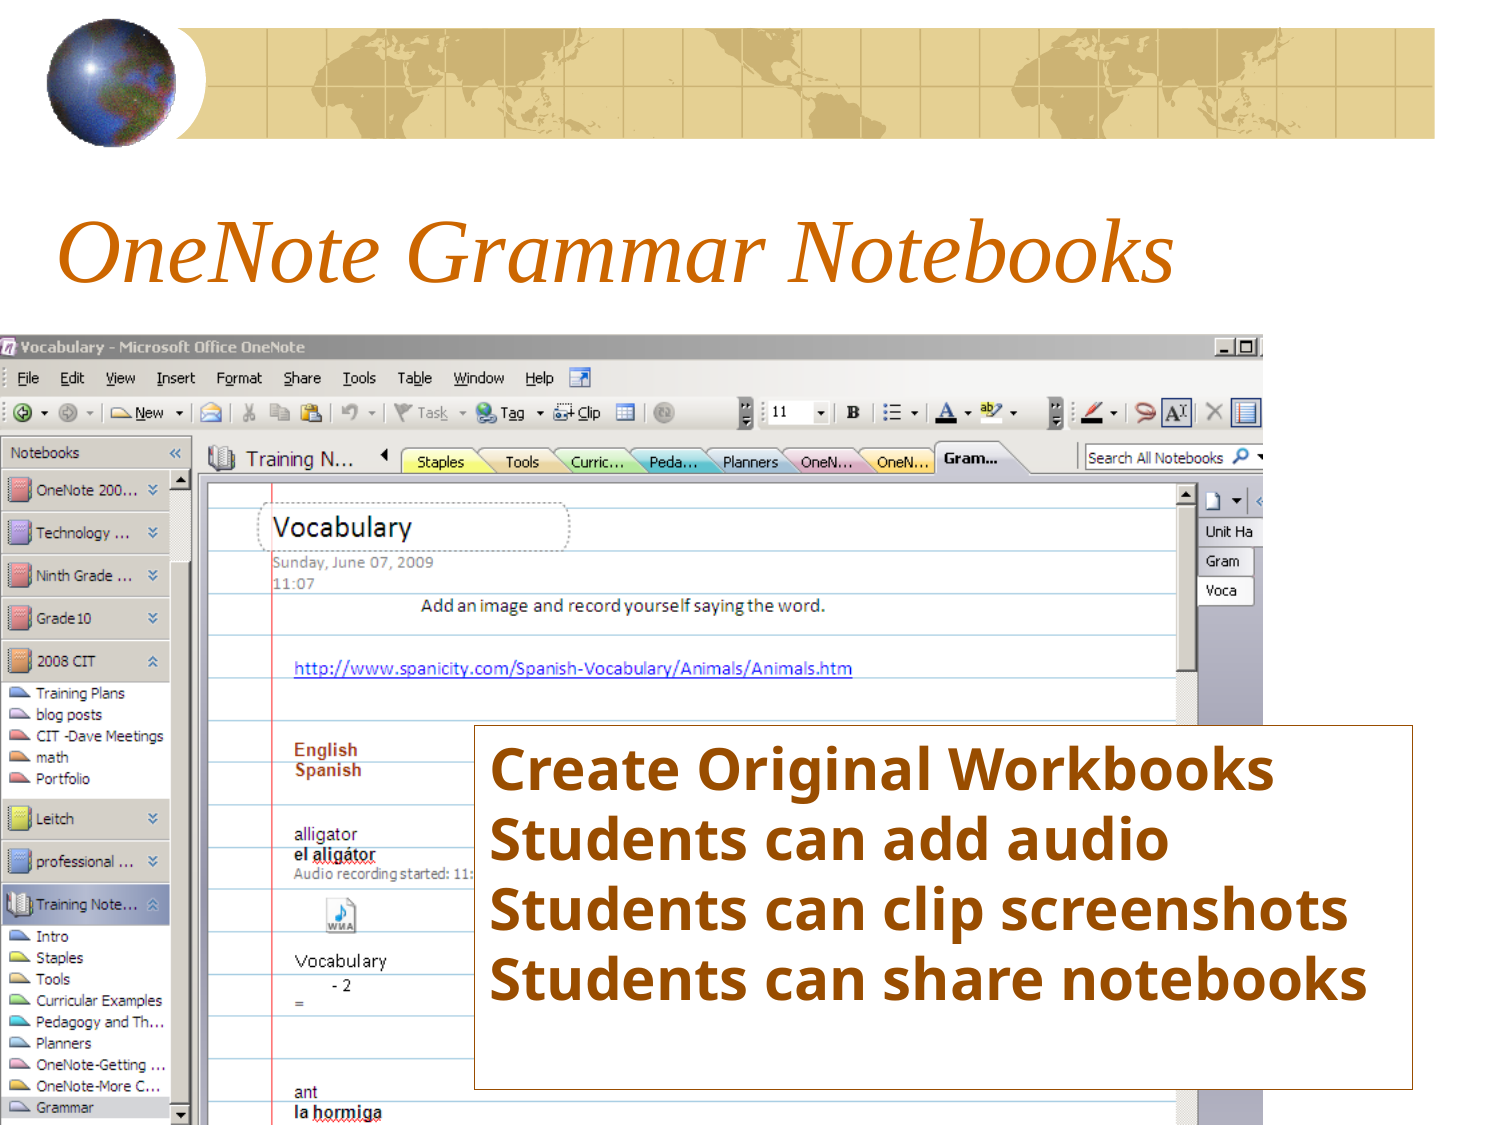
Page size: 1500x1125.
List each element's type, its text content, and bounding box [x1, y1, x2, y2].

picture [0, 333, 1263, 1125]
title OneNote Grammar Notebooks [40, 152, 1316, 341]
text_box Create Original Workbooks Students can add audio Students can clip screenshots Students can share notebooks [1266, 725, 1413, 1090]
picture [42, 14, 190, 151]
